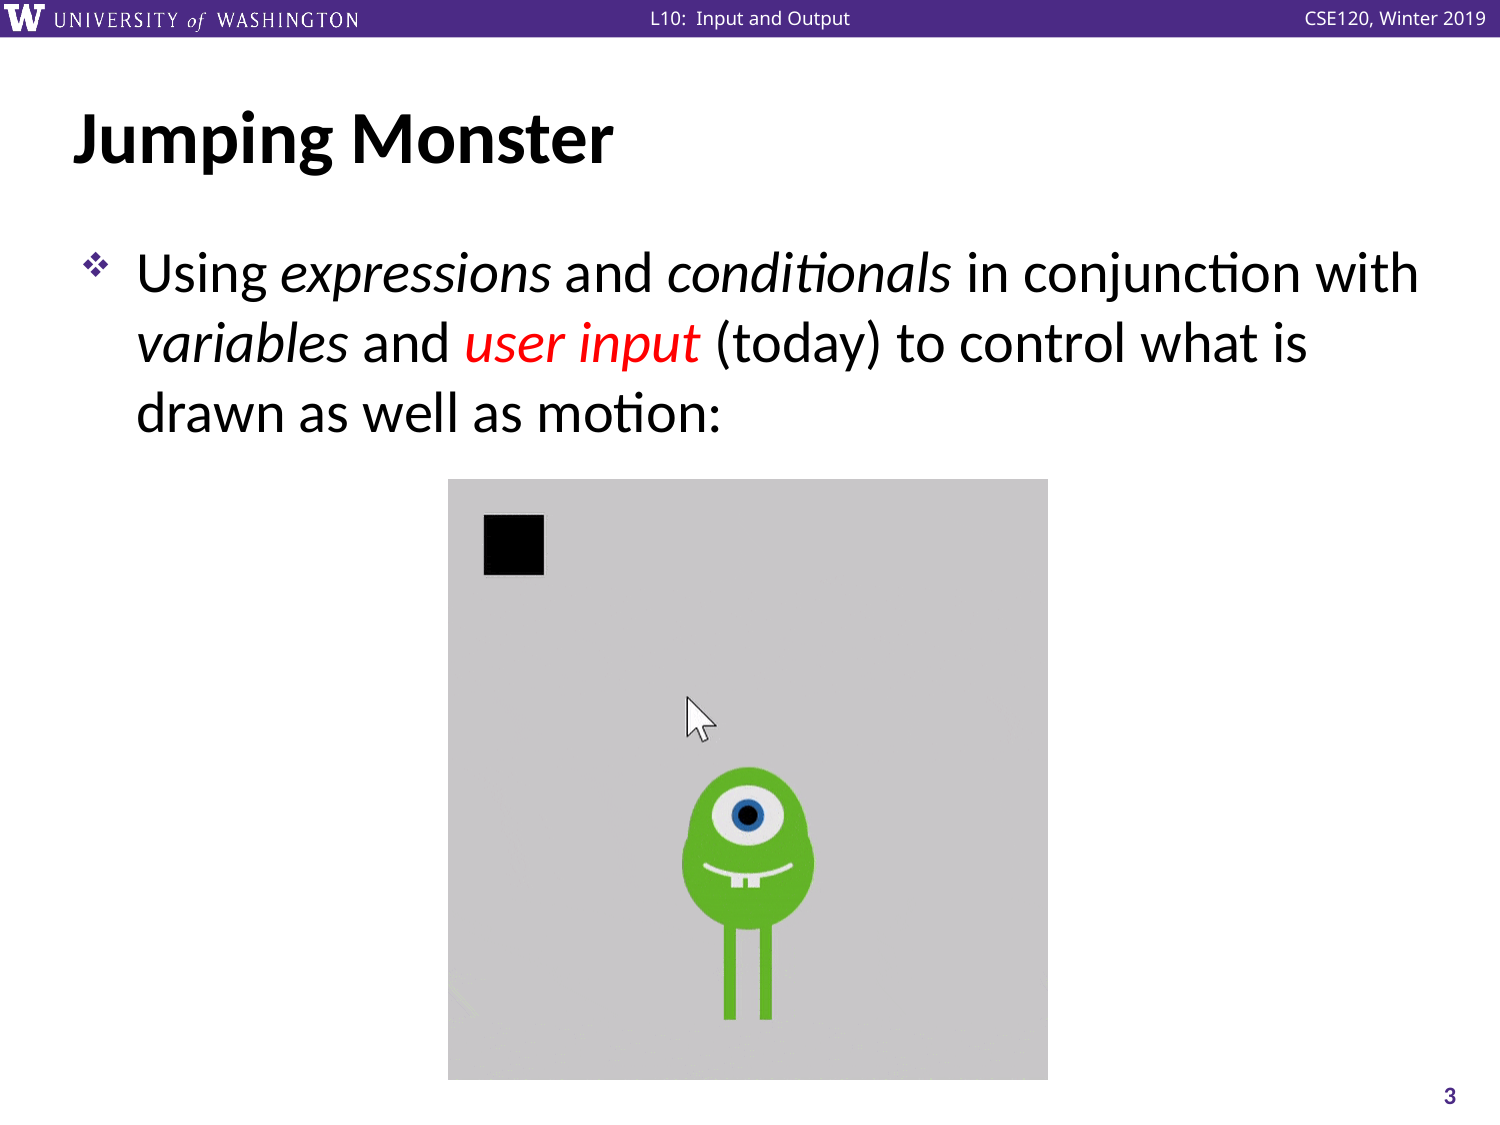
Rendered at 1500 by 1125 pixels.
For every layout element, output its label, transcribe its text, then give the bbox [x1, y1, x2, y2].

slide_number 3 [1400, 1065, 1500, 1125]
list Using expressions and conditionals in conjunction with variables and user input (today) to control what is drawn as well as motion: [64, 226, 1438, 1043]
picture [447, 479, 1049, 1081]
title Jumping Monster [58, 71, 1438, 197]
picture [4, 4, 358, 32]
